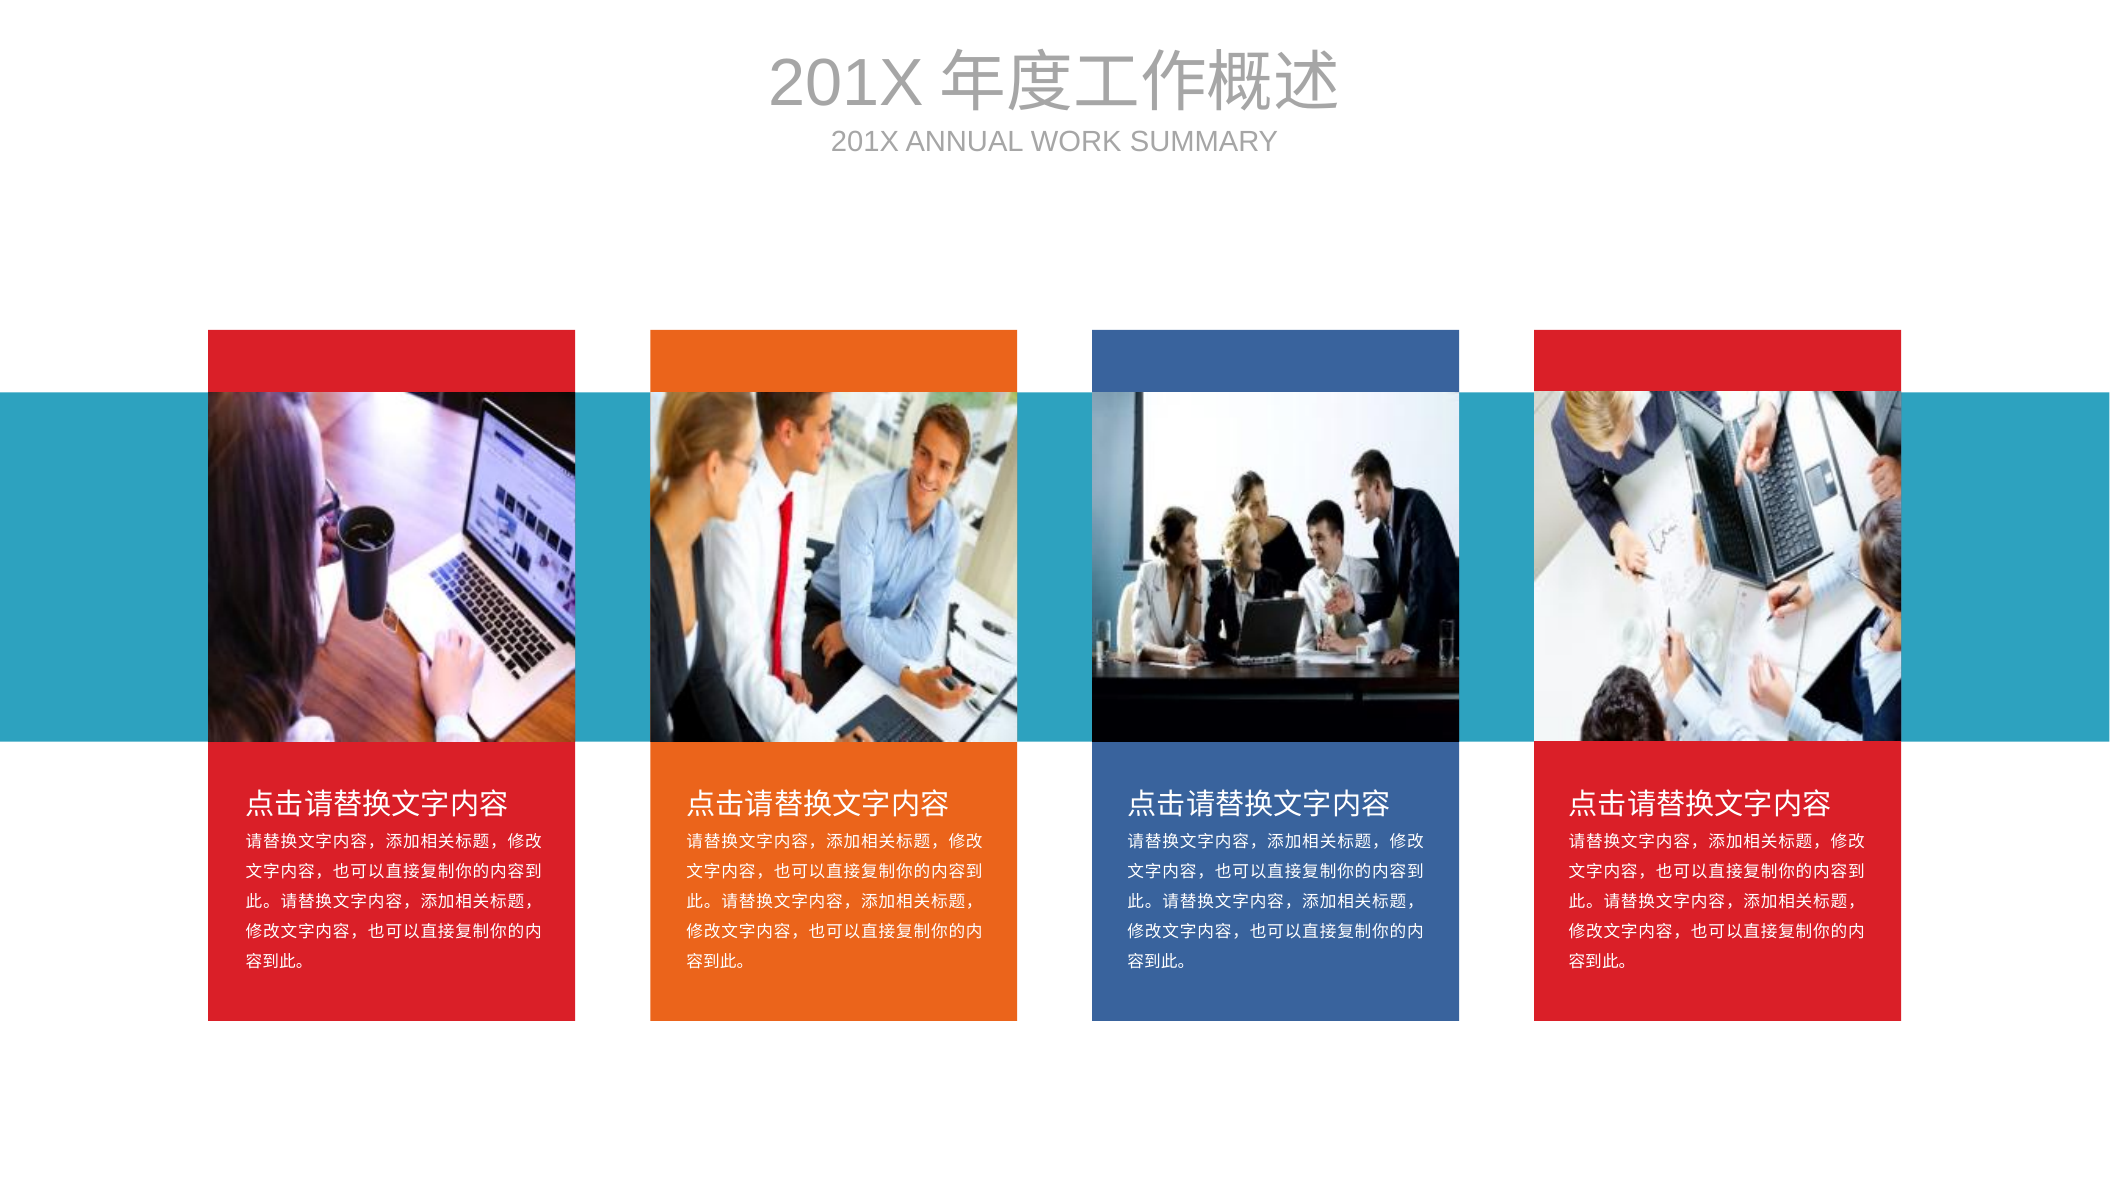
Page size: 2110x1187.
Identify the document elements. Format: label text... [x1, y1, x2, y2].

text_box 201X年度工作概述 [730, 38, 1379, 119]
text_box 201X ANNUAL WORK SUMMARY [824, 122, 1285, 158]
text_box [0, 391, 208, 743]
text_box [208, 329, 1902, 1021]
text_box [1902, 391, 2110, 743]
